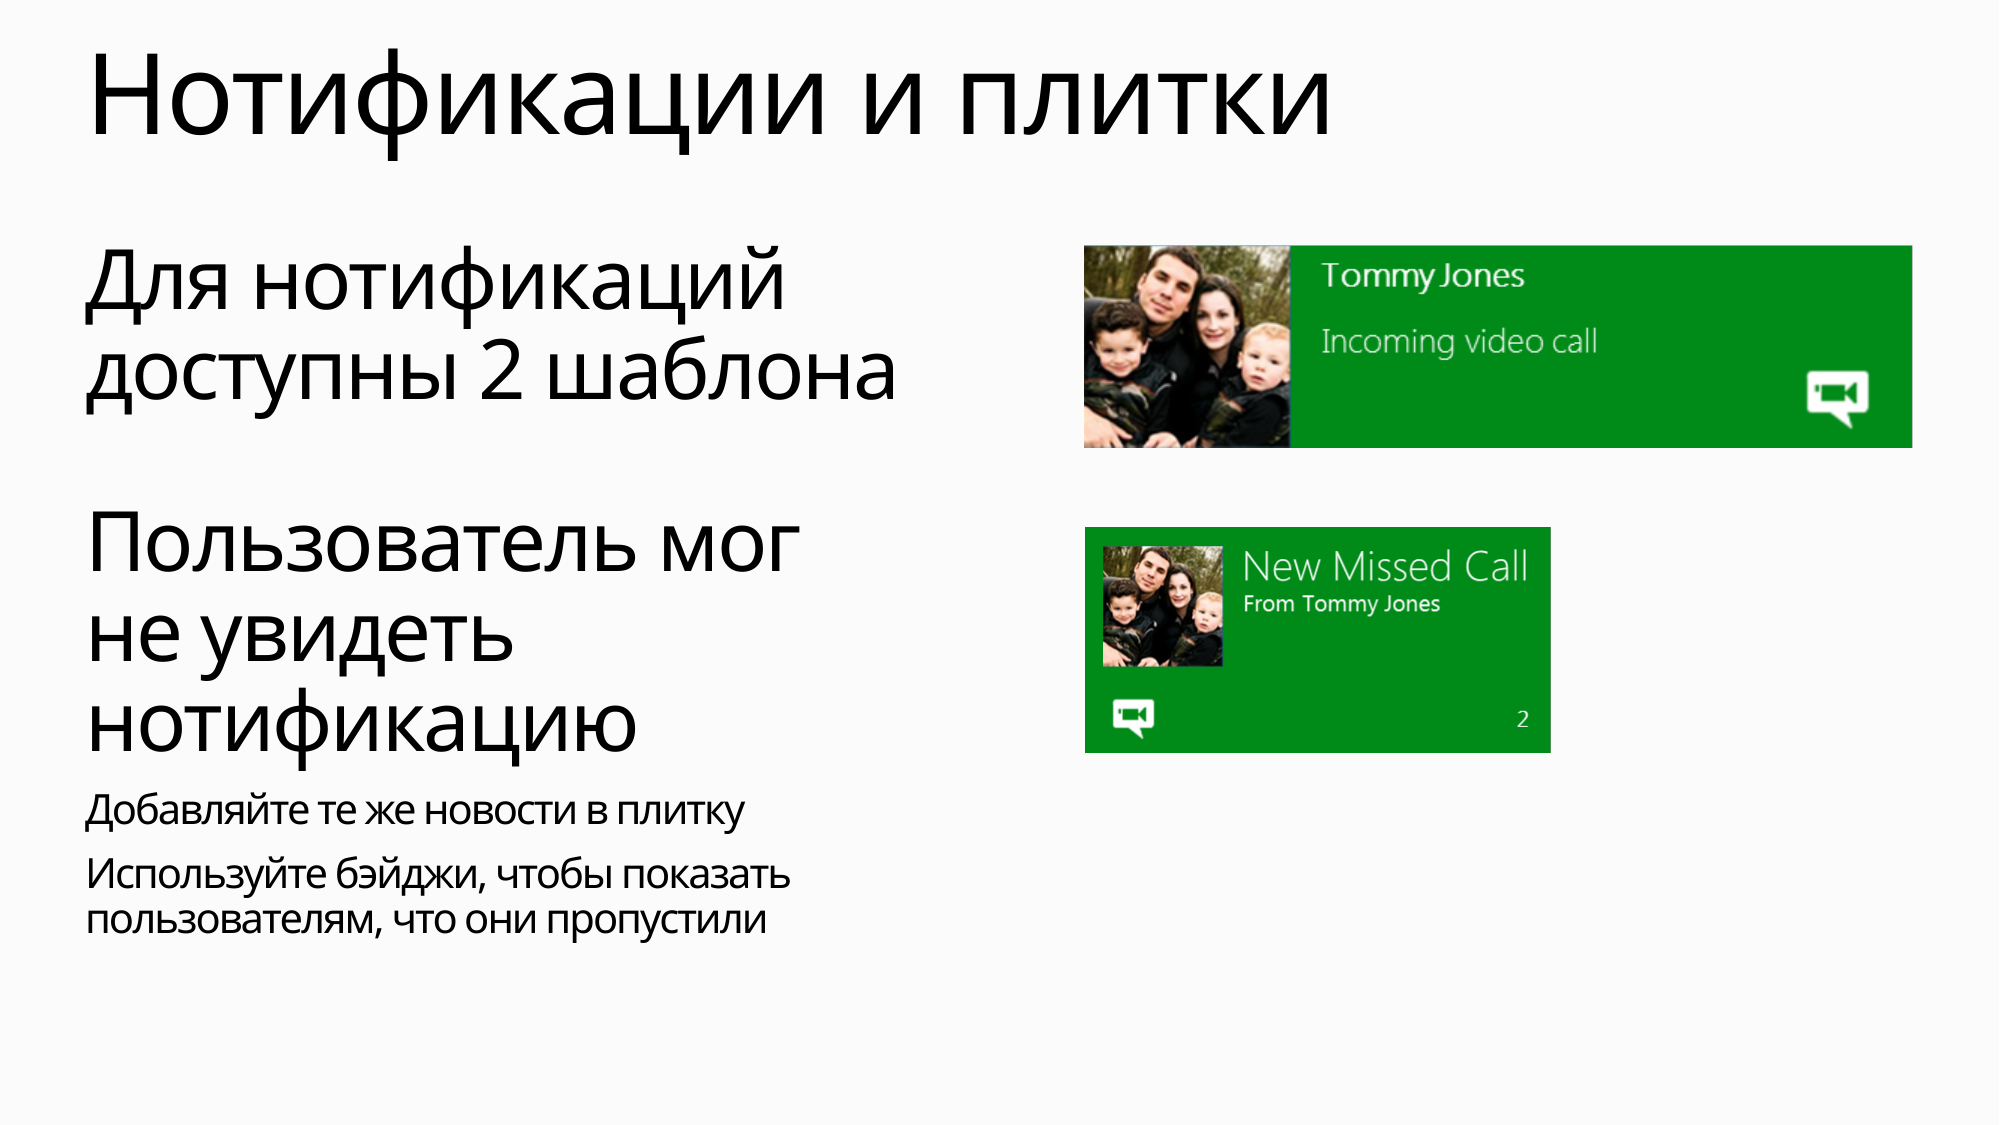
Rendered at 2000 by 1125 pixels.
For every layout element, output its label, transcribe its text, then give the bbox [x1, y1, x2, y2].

title Нотификации и плитки [85, 37, 1914, 163]
picture [1084, 240, 2000, 448]
list Для нотификаций доступны 2 шаблона Пользователь мог не увидеть нотификацию Добавляйте те же новости в плитку Используйте бэйджи, чтобы показать пользователям, что они пропустили [85, 237, 904, 970]
picture [1085, 527, 1756, 754]
